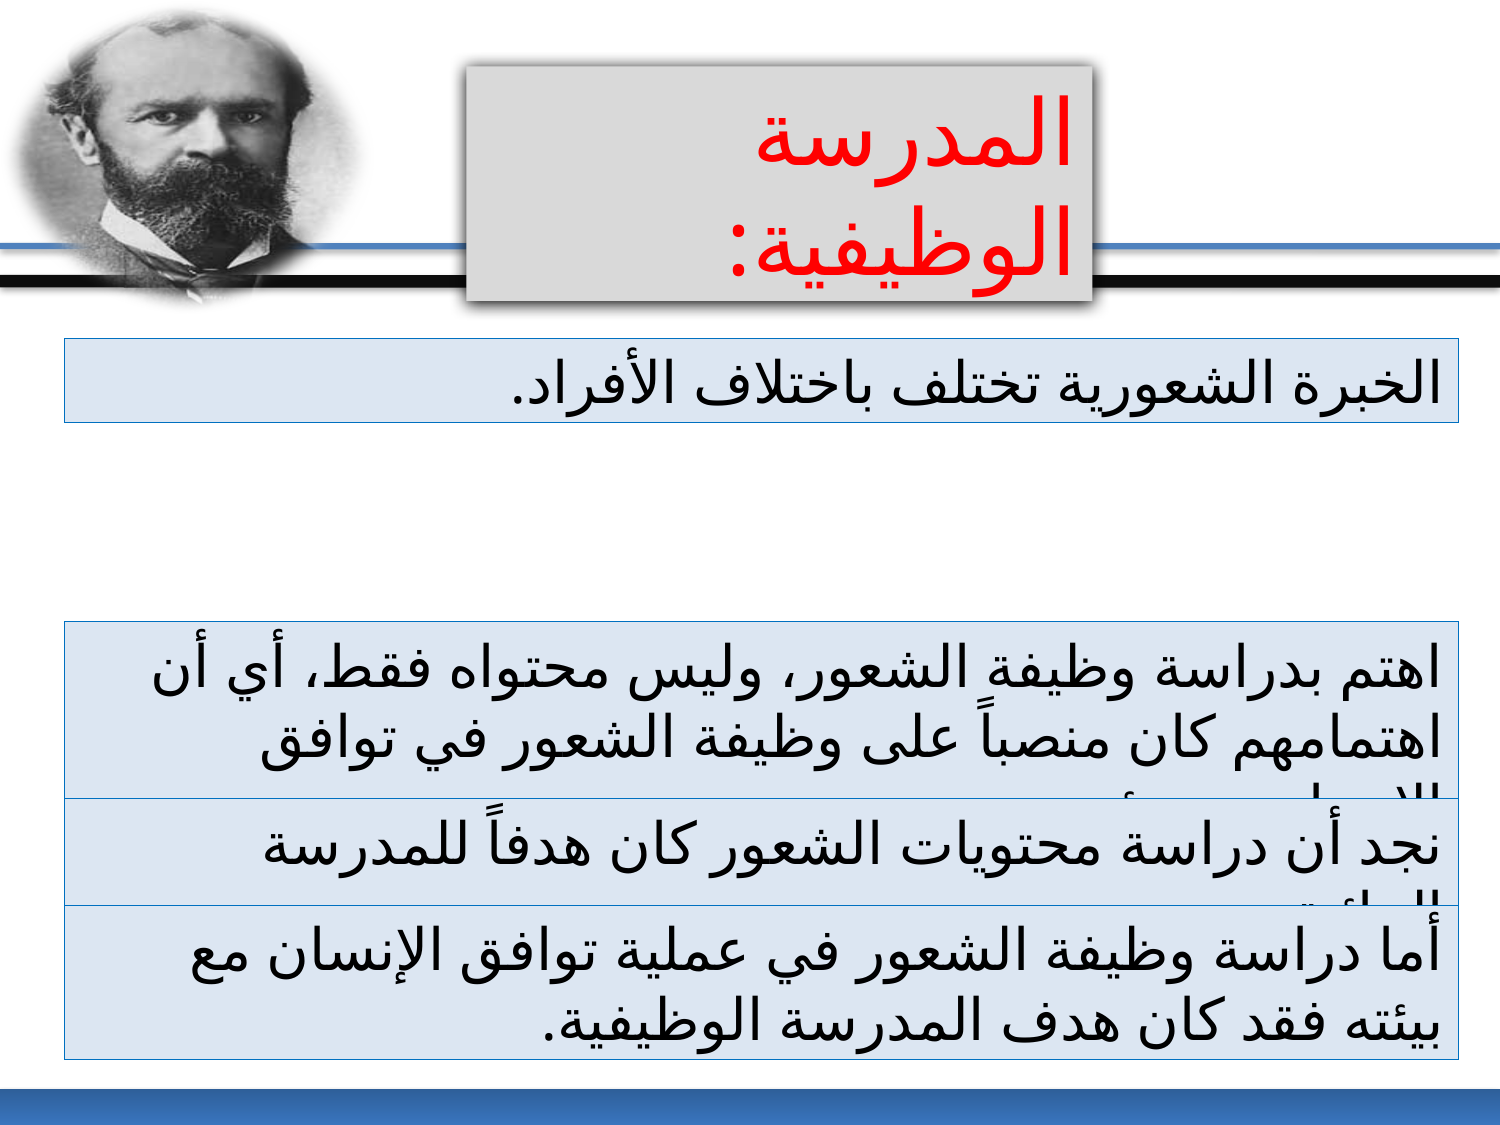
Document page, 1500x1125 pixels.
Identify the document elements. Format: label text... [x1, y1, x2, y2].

text_box [0, 1089, 1500, 1125]
text_box المدرسة الوظيفية: [466, 66, 1093, 244]
text_box المدرسة الوظيفية: [466, 291, 1093, 301]
text_box الخبرة الشعورية تختلف باختلاف الأفراد. [64, 338, 1459, 423]
picture [0, 0, 376, 315]
text_box نجد أن دراسة محتويات الشعور كان هدفاً للمدرسة البنائية. [64, 798, 1459, 905]
text_box اهتم بدراسة وظيفة الشعور، وليس محتواه فقط، أي أن اهتمامهم كان منصباً على وظيفة الشعور في توافق الإنسان مع بيئته. [64, 621, 1459, 798]
text_box المدرسة الوظيفية: [466, 254, 1093, 279]
text_box أما دراسة وظيفة الشعور في عملية توافق الإنسان مع بيئته فقد كان هدف المدرسة الوظيفية. [64, 905, 1459, 1060]
